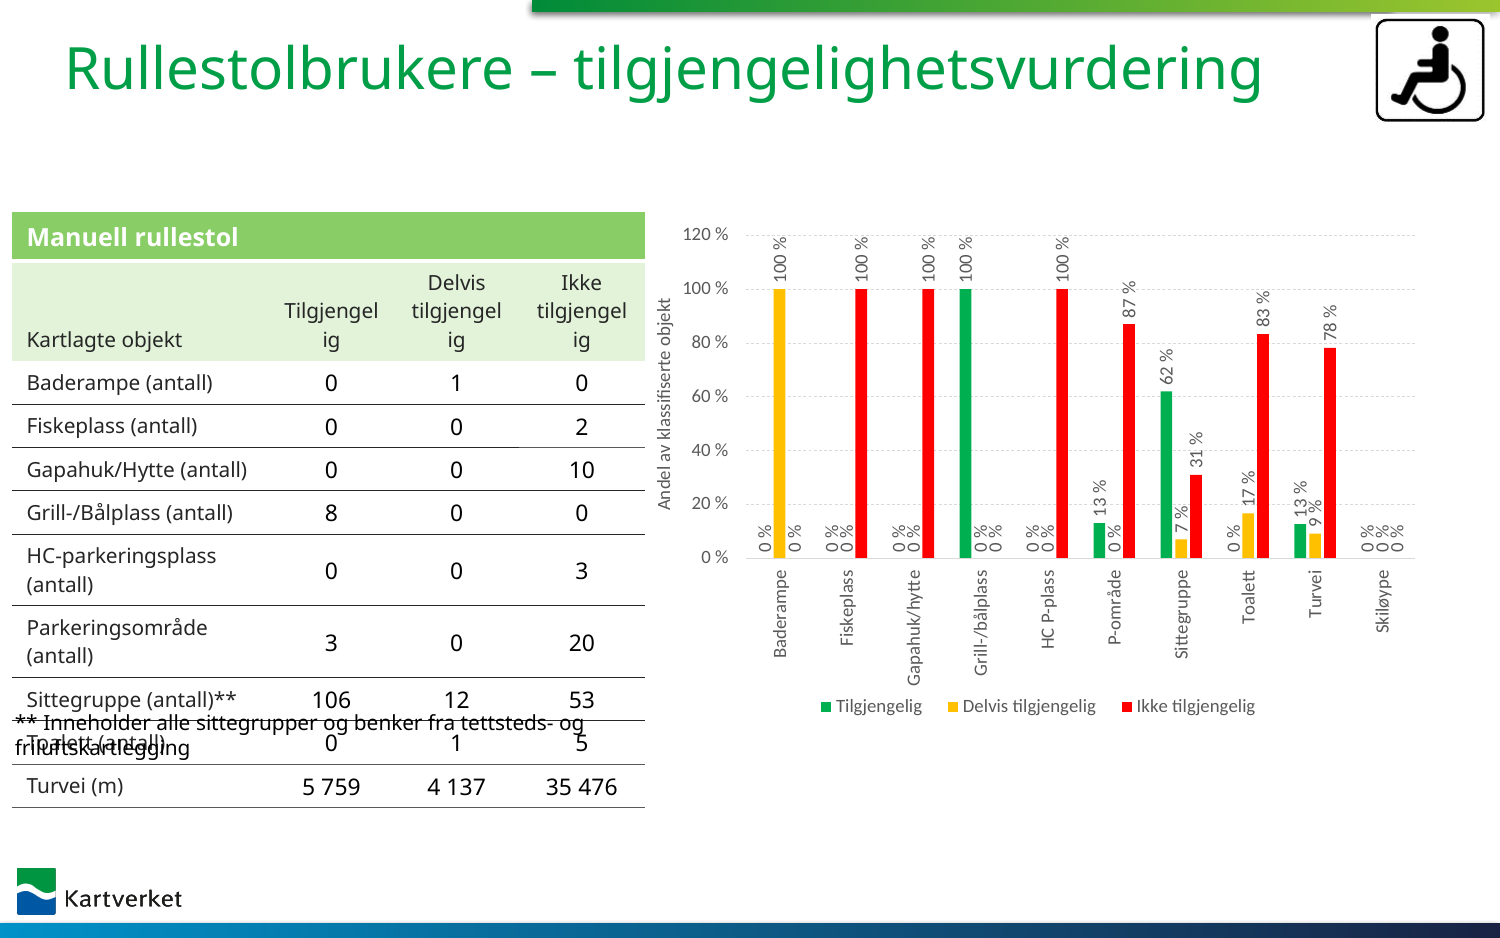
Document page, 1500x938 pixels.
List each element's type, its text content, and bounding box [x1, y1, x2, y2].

table_cell Baderampe (antall) [12, 361, 269, 404]
table_cell 3 [269, 606, 394, 677]
table_cell 35 476 [519, 768, 645, 807]
text_box ** Inneholder alle sittegrupper og benker fra tettsteds- og friluftskartlegging [0, 702, 745, 768]
table_cell Tilgjengelig [269, 263, 394, 361]
table_cell 3 [519, 535, 638, 605]
table_cell Kartlagte objekt [12, 263, 269, 361]
table_cell 0 [394, 535, 519, 605]
table_cell 0 [269, 405, 394, 447]
table_cell 0 [269, 535, 394, 605]
table_cell 20 [519, 606, 638, 677]
table_cell 106 [269, 678, 394, 702]
table_cell Delvis tilgjengelig [394, 263, 519, 361]
table_cell 0 [269, 448, 394, 490]
table_cell 4 137 [394, 768, 519, 807]
table_cell Ikke tilgjengelig [519, 263, 638, 361]
table_cell 0 [519, 361, 638, 404]
picture [643, 218, 1427, 728]
table_cell Parkeringsområde (antall) [12, 606, 269, 677]
table_cell 1 [394, 361, 519, 404]
table_cell 5 759 [269, 768, 394, 807]
table_cell 0 [394, 606, 519, 677]
table_cell 53 [519, 678, 638, 702]
table_cell 0 [394, 448, 519, 490]
table_cell 12 [394, 678, 519, 702]
text_box Rullestolbrukere – tilgjengelighetsvurdering [49, 12, 1372, 109]
table_header Manuell rullestol [12, 212, 645, 259]
table_cell 10 [519, 448, 638, 490]
table_cell Gapahuk/Hytte (antall) [12, 448, 269, 490]
table_cell 8 [269, 491, 394, 534]
table_cell Fiskeplass (antall) [12, 405, 269, 447]
table_cell Grill-/Bålplass (antall) [12, 491, 269, 534]
table_cell 0 [519, 491, 638, 534]
table_cell 2 [519, 405, 638, 447]
table_cell Sittegruppe (antall)** [12, 678, 269, 702]
table_cell HC-parkeringsplass (antall) [12, 535, 269, 605]
table_cell 0 [394, 405, 519, 447]
picture [1371, 13, 1491, 127]
table_cell Turvei (m) [12, 768, 269, 807]
table_cell 0 [394, 491, 519, 534]
table_cell 0 [269, 361, 394, 404]
